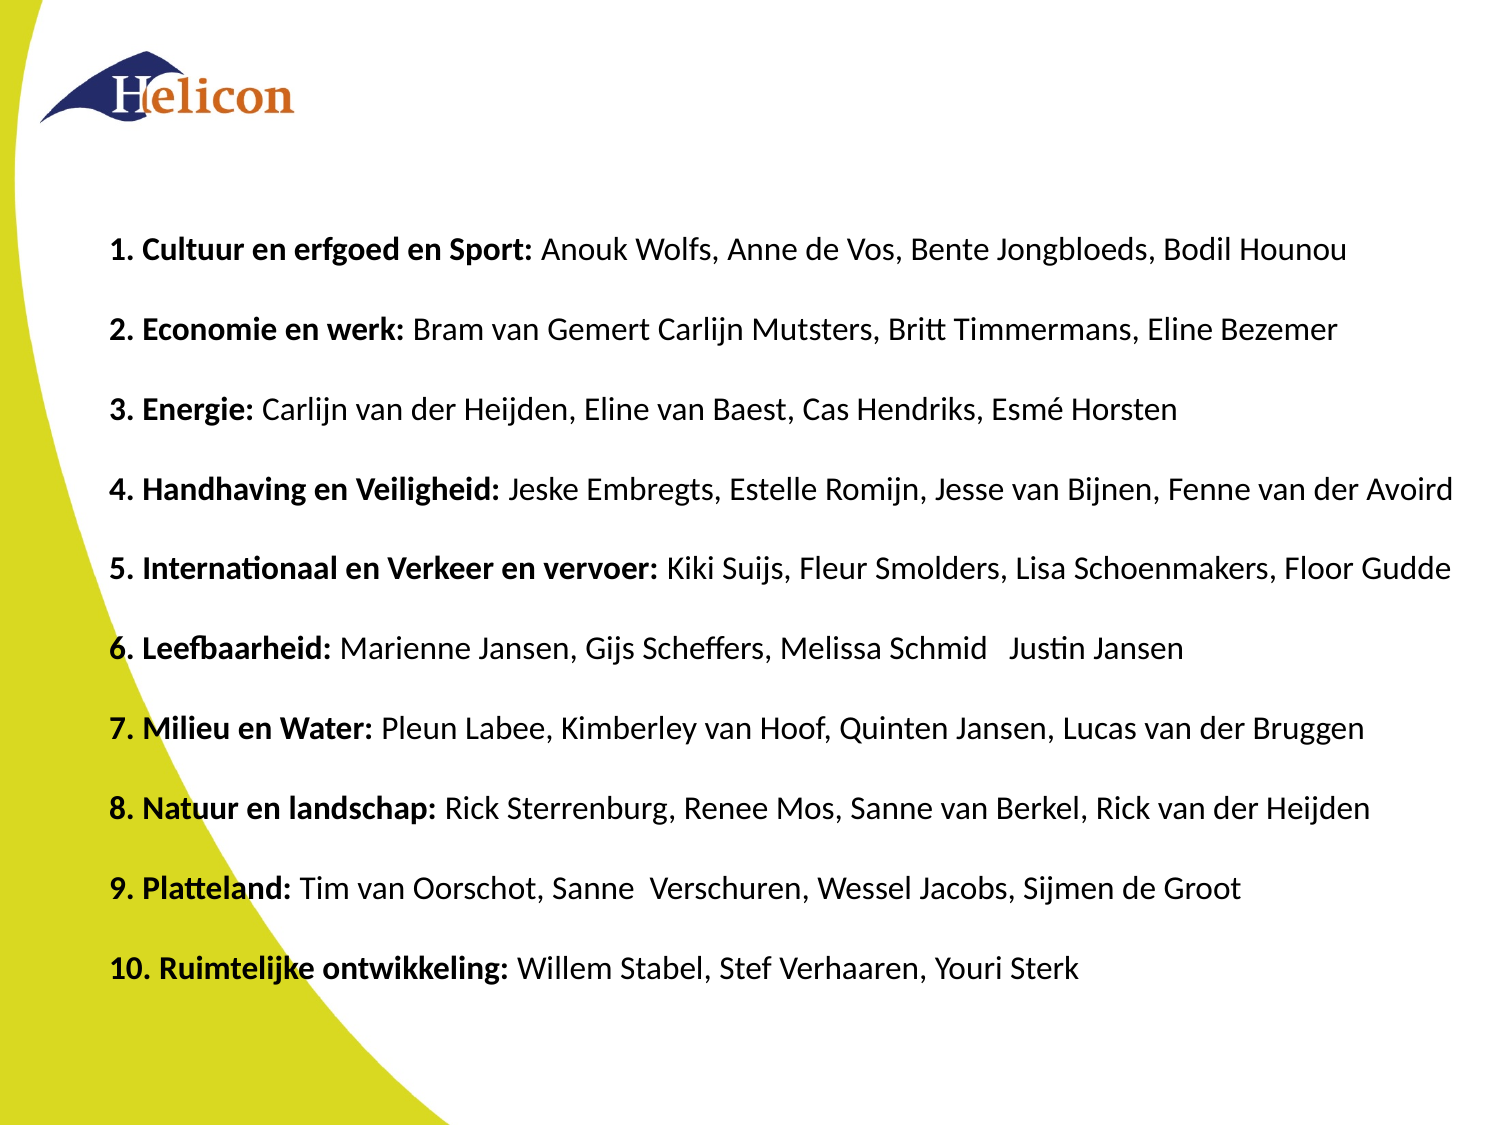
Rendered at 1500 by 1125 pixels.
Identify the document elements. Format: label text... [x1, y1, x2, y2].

picture [0, 0, 1500, 1125]
text_box 1. Cultuur en erfgoed en Sport: Anouk Wolfs, Anne de Vos, Bente Jongbloeds, Bodil Hounou 2. Economie en werk: Bram van Gemert Carlijn Mutsters, Britt Timmermans, Eline Bezemer 3. Energie: Carlijn van der Heijden, Eline van Baest, Cas Hendriks, Esmé Horsten 4. Handhaving en Veiligheid: Jeske Embregts, Estelle Romijn, Jesse van Bijnen, Fenne van der Avoird 5. Internationaal en Verkeer en vervoer: Kiki Suijs, Fleur Smolders, Lisa Schoenmakers, Floor Gudde 6. Leefbaarheid: Marienne Jansen, Gijs Scheffers, Melissa Schmid Justin Jansen 7. Milieu en Water: Pleun Labee, Kimberley van Hoof, Quinten Jansen, Lucas van der Bruggen 8. Natuur en landschap: Rick Sterrenburg, Renee Mos, Sanne van Berkel, Rick van der Heijden 9. Platteland: Tim van Oorschot, Sanne Verschuren, Wessel Jacobs, Sijmen de Groot 10. Ruimtelijke ontwikkeling: Willem Stabel, Stef Verhaaren, Youri Sterk [94, 219, 1500, 994]
